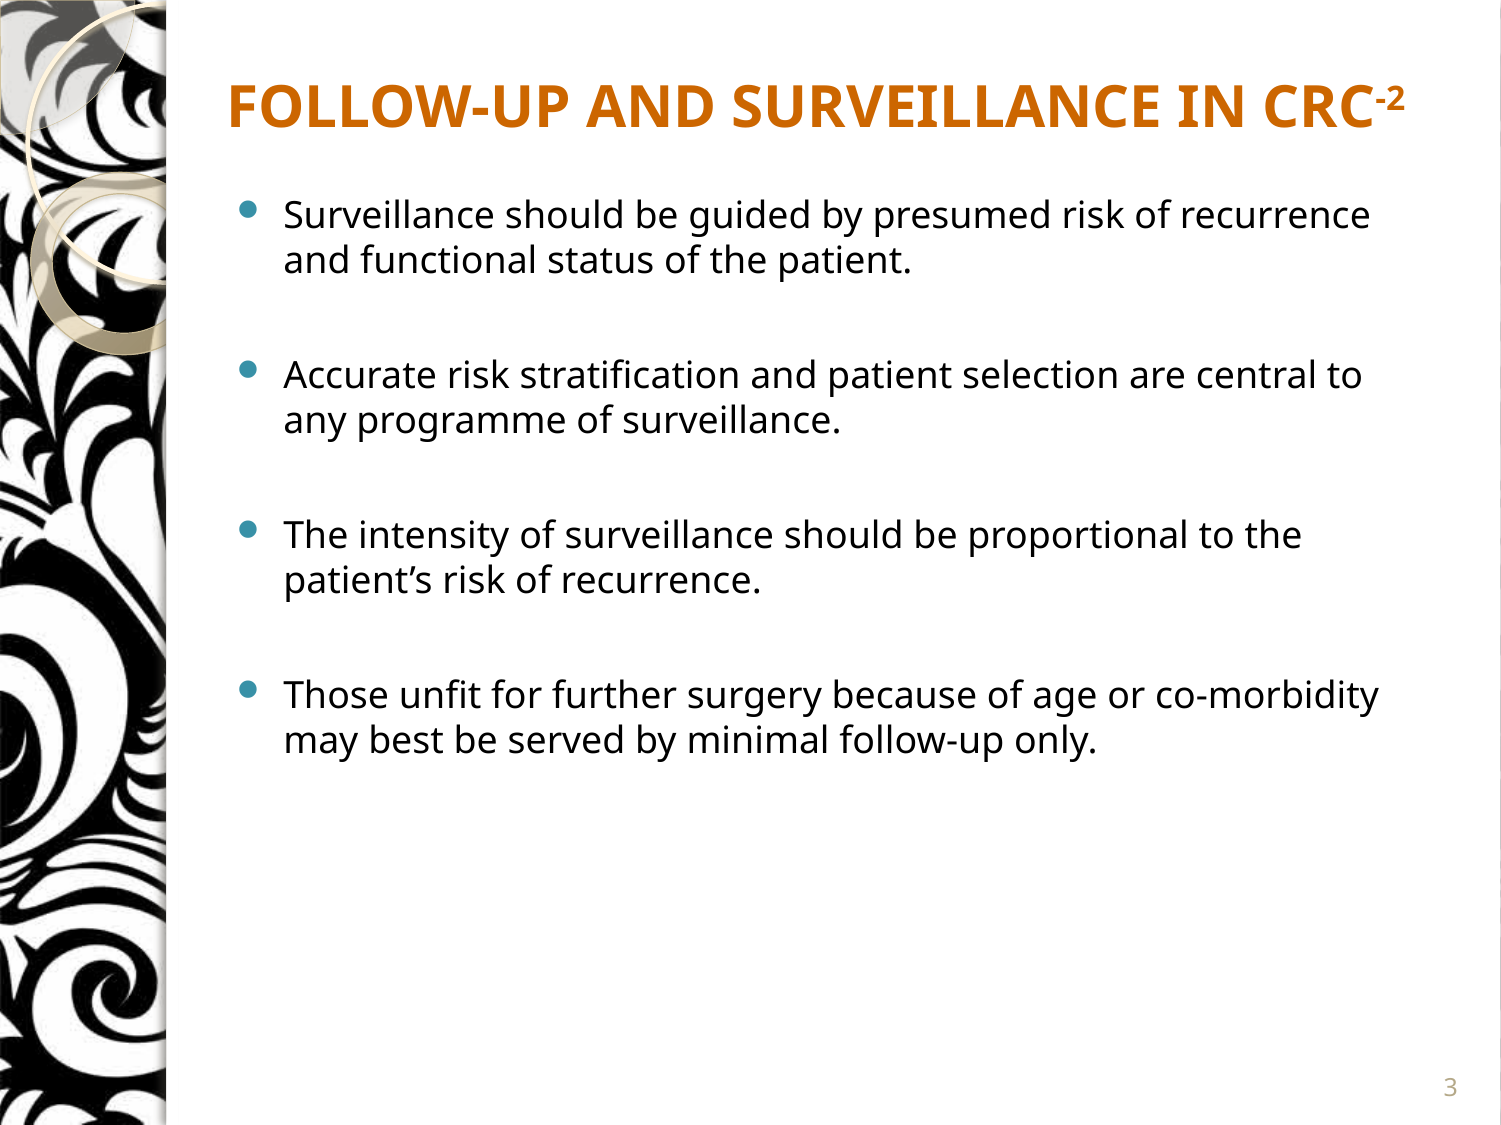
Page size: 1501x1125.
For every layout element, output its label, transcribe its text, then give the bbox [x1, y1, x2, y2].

list Surveillance should be guided by presumed risk of recurrence and functional status of the patient. Accurate risk stratification and patient selection are central to any programme of surveillance. The intensity of surveillance should be proportional to the patient’s risk of recurrence. Those unfit for further surgery because of age or co-morbidity may best be served by minimal follow-up only. [208, 183, 1439, 797]
picture [32, 13, 160, 207]
title FOLLOW-UP AND SURVEILLANCE IN CRC-2 [200, 10, 1432, 198]
picture [62, 195, 160, 280]
slide_number 3 [1413, 1034, 1489, 1113]
picture [0, 134, 166, 1125]
picture [53, 241, 160, 332]
picture [136, 0, 164, 4]
